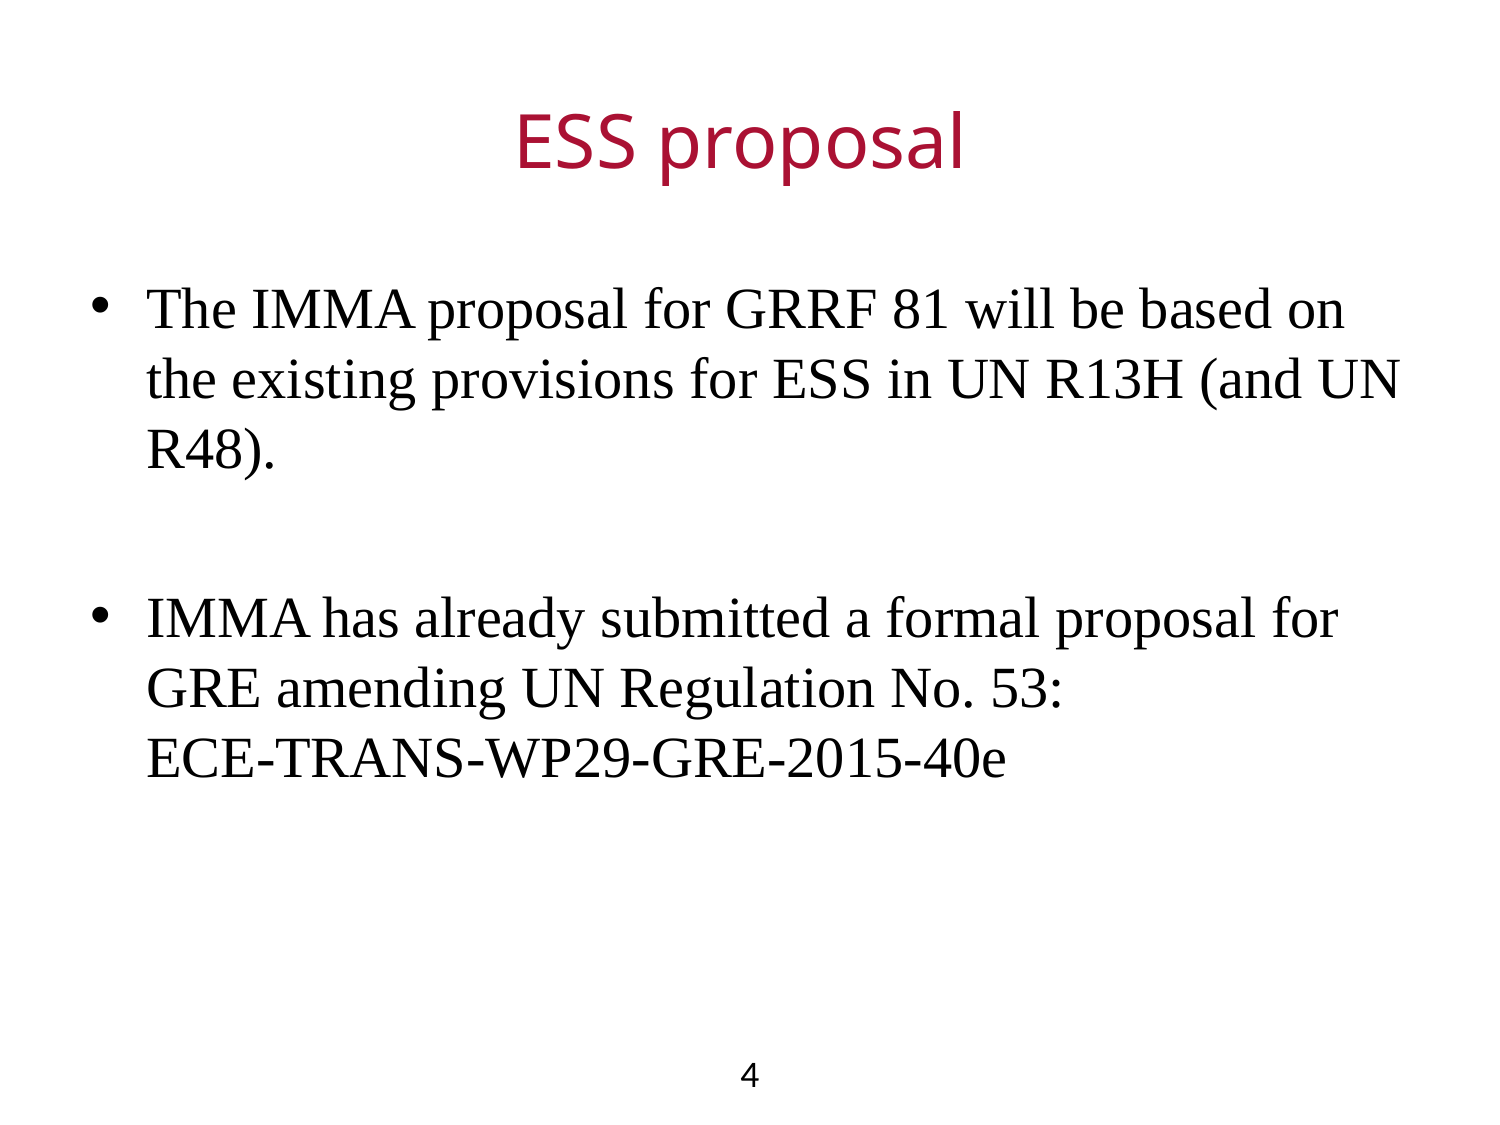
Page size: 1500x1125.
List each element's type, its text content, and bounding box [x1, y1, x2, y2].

title ESS proposal [75, 45, 1425, 233]
text_box 4 [512, 1042, 988, 1103]
list The IMMA proposal for GRRF 81 will be based on the existing provisions for ESS in UN R13H (and UN R48). IMMA has already submitted a formal proposal for GRE amending UN Regulation No. 53: ECE-TRANS-WP29-GRE-2015-40e [75, 262, 1425, 1005]
